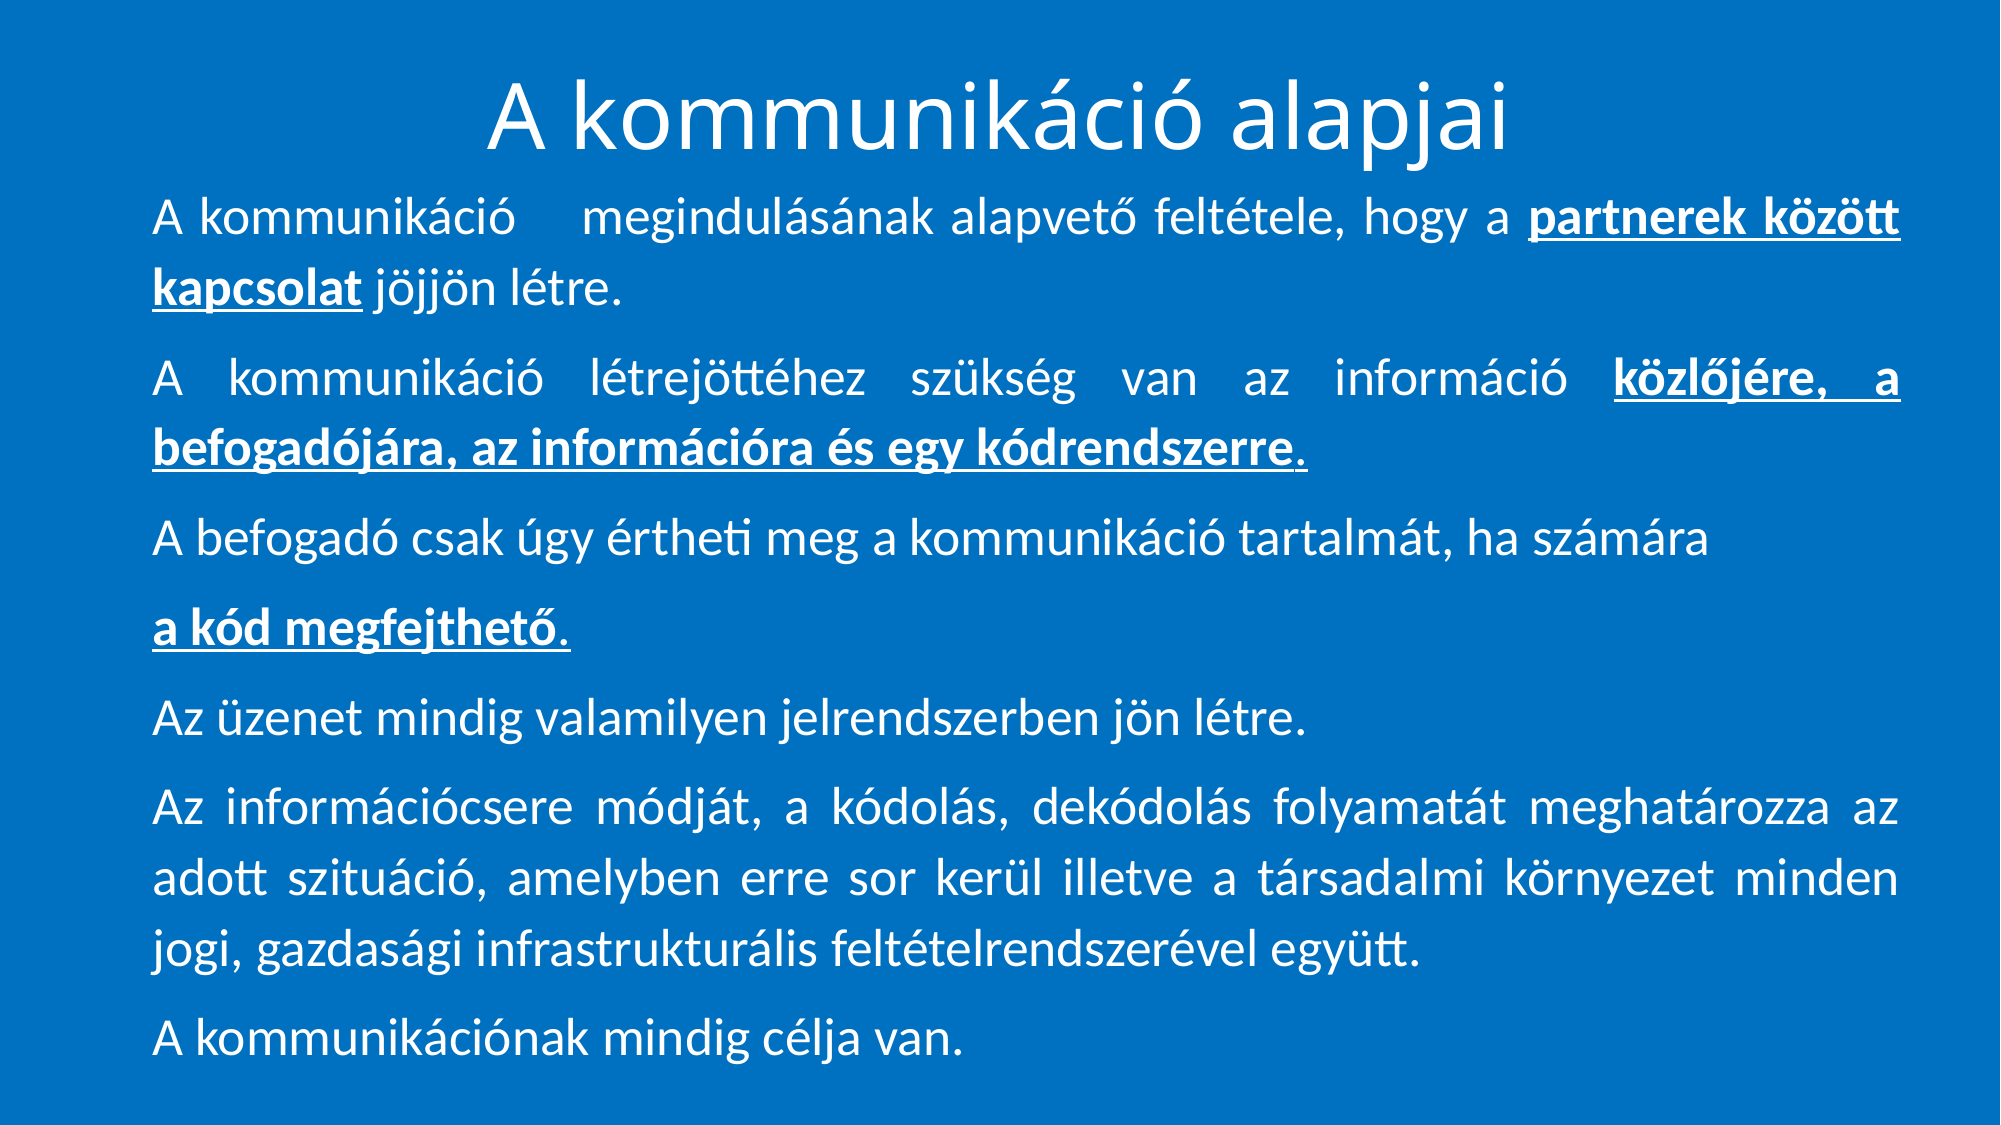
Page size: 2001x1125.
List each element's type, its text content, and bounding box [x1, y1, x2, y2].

title A kommunikáció alapjai [137, 59, 1863, 167]
list A kommunikáció megindulásának alapvető feltétele, hogy a partnerek között kapcsolat jöjjön létre. A kommunikáció létrejöttéhez szükség van az információ közlőjére, a befogadójára, az információra és egy kódrendszerre. A befogadó csak úgy értheti meg a kommunikáció tartalmát, ha számára a kód megfejthető. Az üzenet mindig valamilyen jelrendszerben jön létre. Az információcsere módját, a kódolás, dekódolás folyamatát meghatározza az adott szituáció, amelyben erre sor kerül illetve a társadalmi környezet minden jogi, gazdasági infrastrukturális feltételrendszerével együtt. A kommunikációnak mindig célja van. [137, 167, 1916, 1088]
